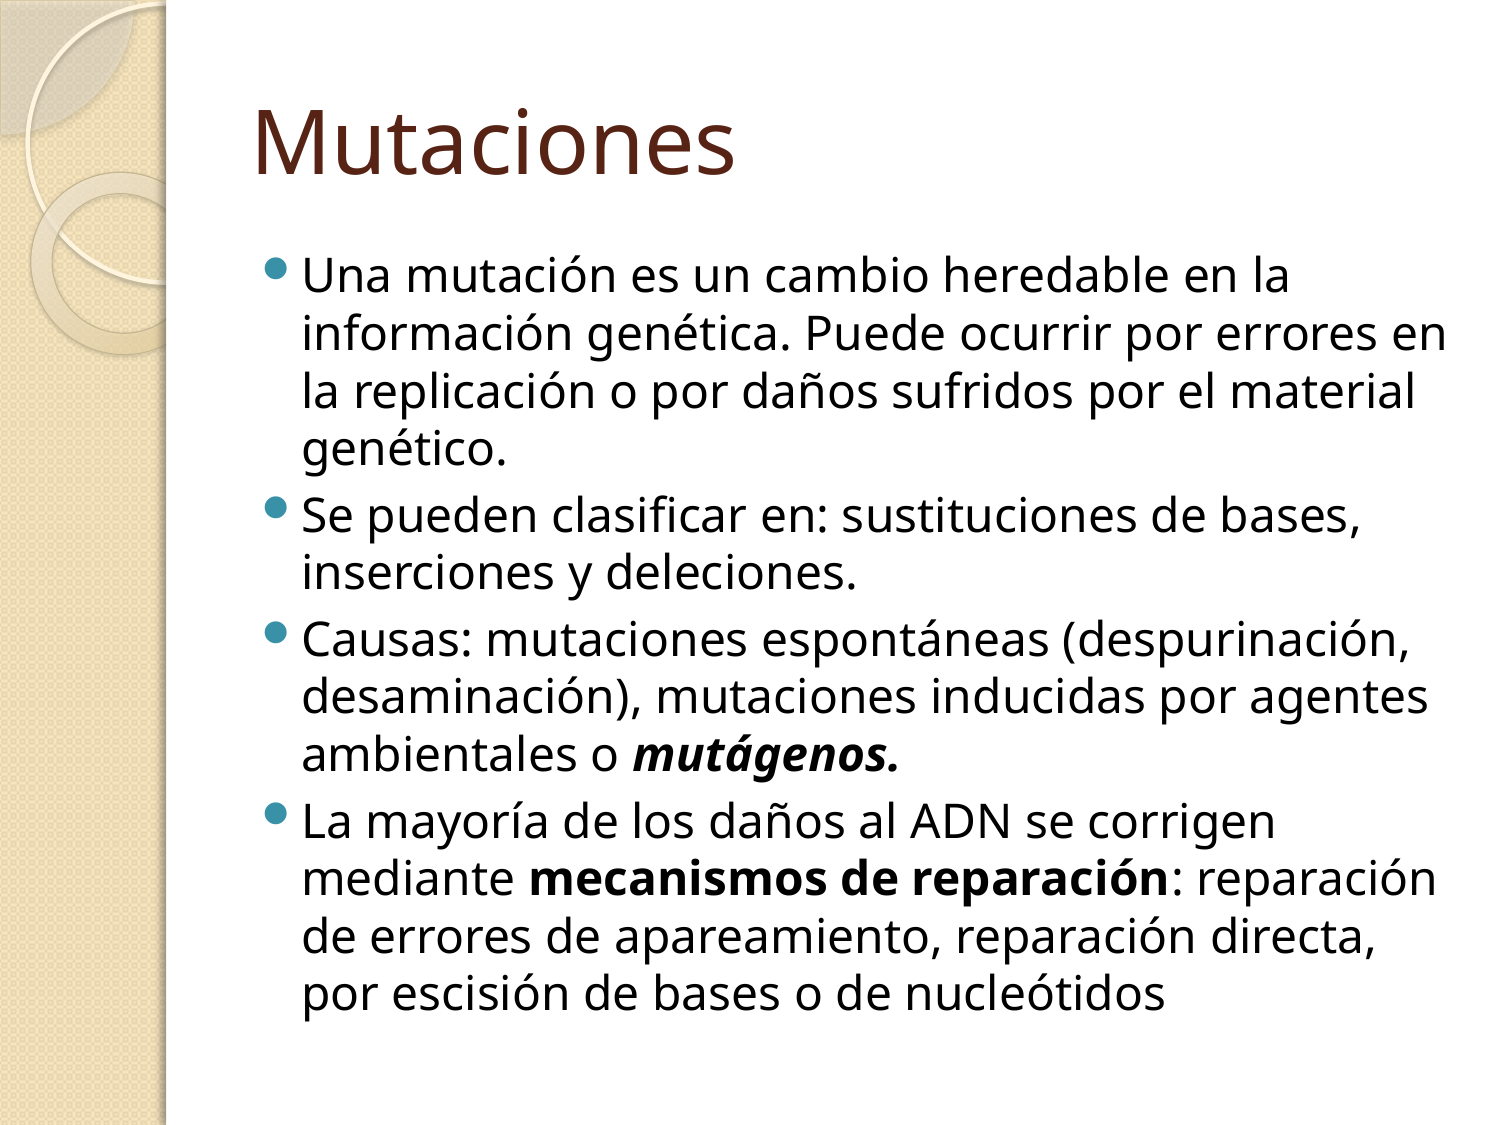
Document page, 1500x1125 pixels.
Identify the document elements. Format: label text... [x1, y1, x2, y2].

list Una mutación es un cambio heredable en la información genética. Puede ocurrir por errores en la replicación o por daños sufridos por el material genético. Se pueden clasificar en: sustituciones de bases, inserciones y deleciones. Causas: mutaciones espontáneas (despurinación, desaminación), mutaciones inducidas por agentes ambientales o mutágenos. La mayoría de los daños al ADN se corrigen mediante mecanismos de reparación: reparación de errores de apareamiento, reparación directa, por escisión de bases o de nucleótidos [235, 237, 1466, 1071]
title Mutaciones [235, 45, 1466, 233]
